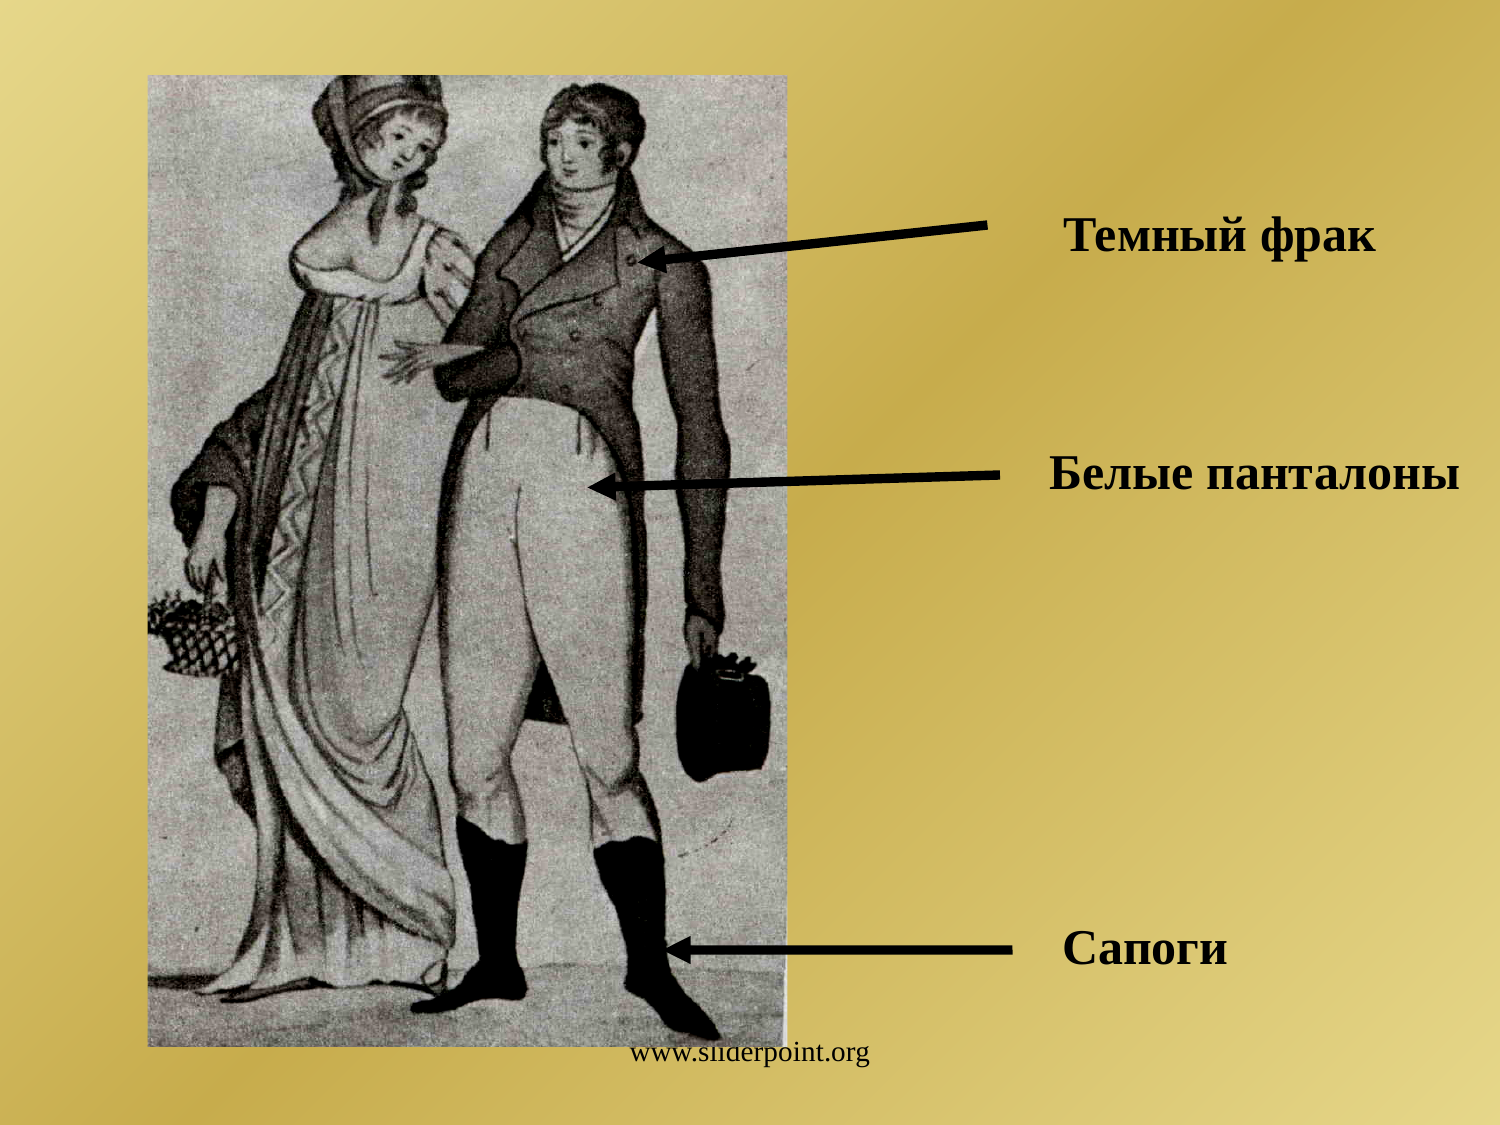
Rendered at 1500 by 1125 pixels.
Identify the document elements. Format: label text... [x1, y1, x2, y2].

text_box Темный фрак [1048, 194, 1392, 269]
text_box Сапоги [1048, 906, 1256, 982]
text_box Белые панталоны [1034, 431, 1476, 507]
picture [147, 74, 788, 1048]
footer www.sliderpoint.org [512, 1024, 988, 1101]
